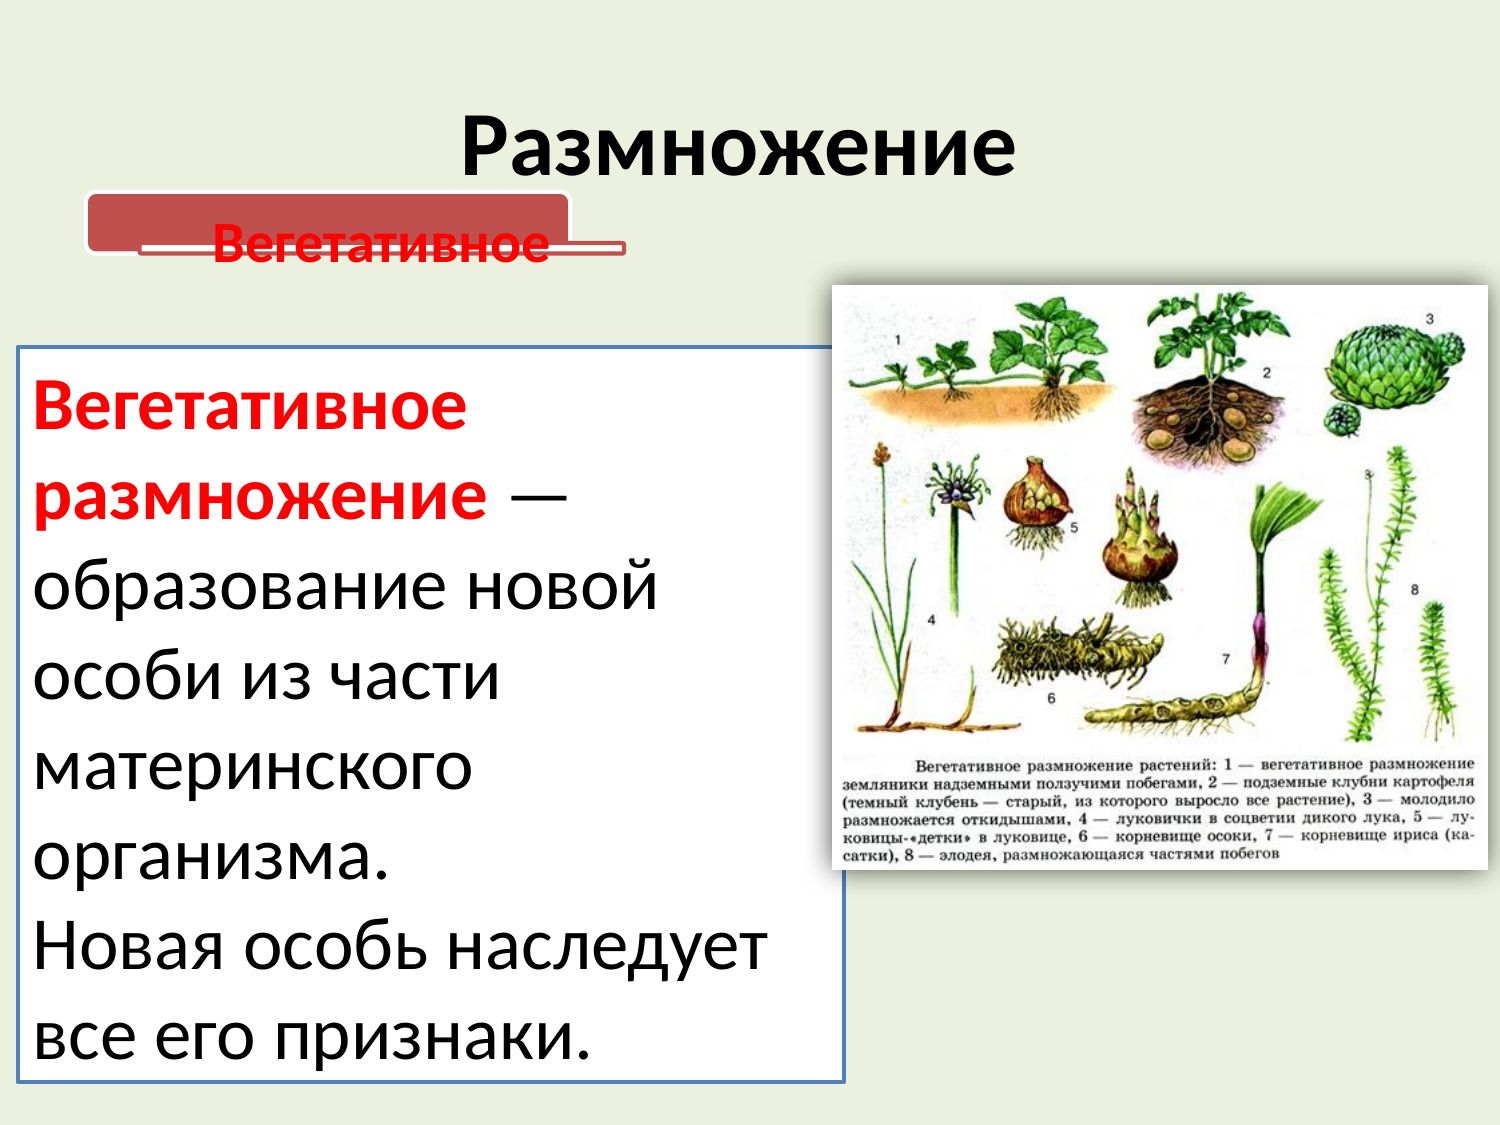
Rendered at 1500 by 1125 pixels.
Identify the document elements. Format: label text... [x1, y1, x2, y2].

text_box Вегетативное размножение — образование новой особи из части материнского организма. Новая особь наследует все его признаки. [16, 345, 846, 1084]
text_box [18, 191, 692, 334]
title Размножение [75, 45, 1425, 233]
picture [832, 285, 1488, 870]
